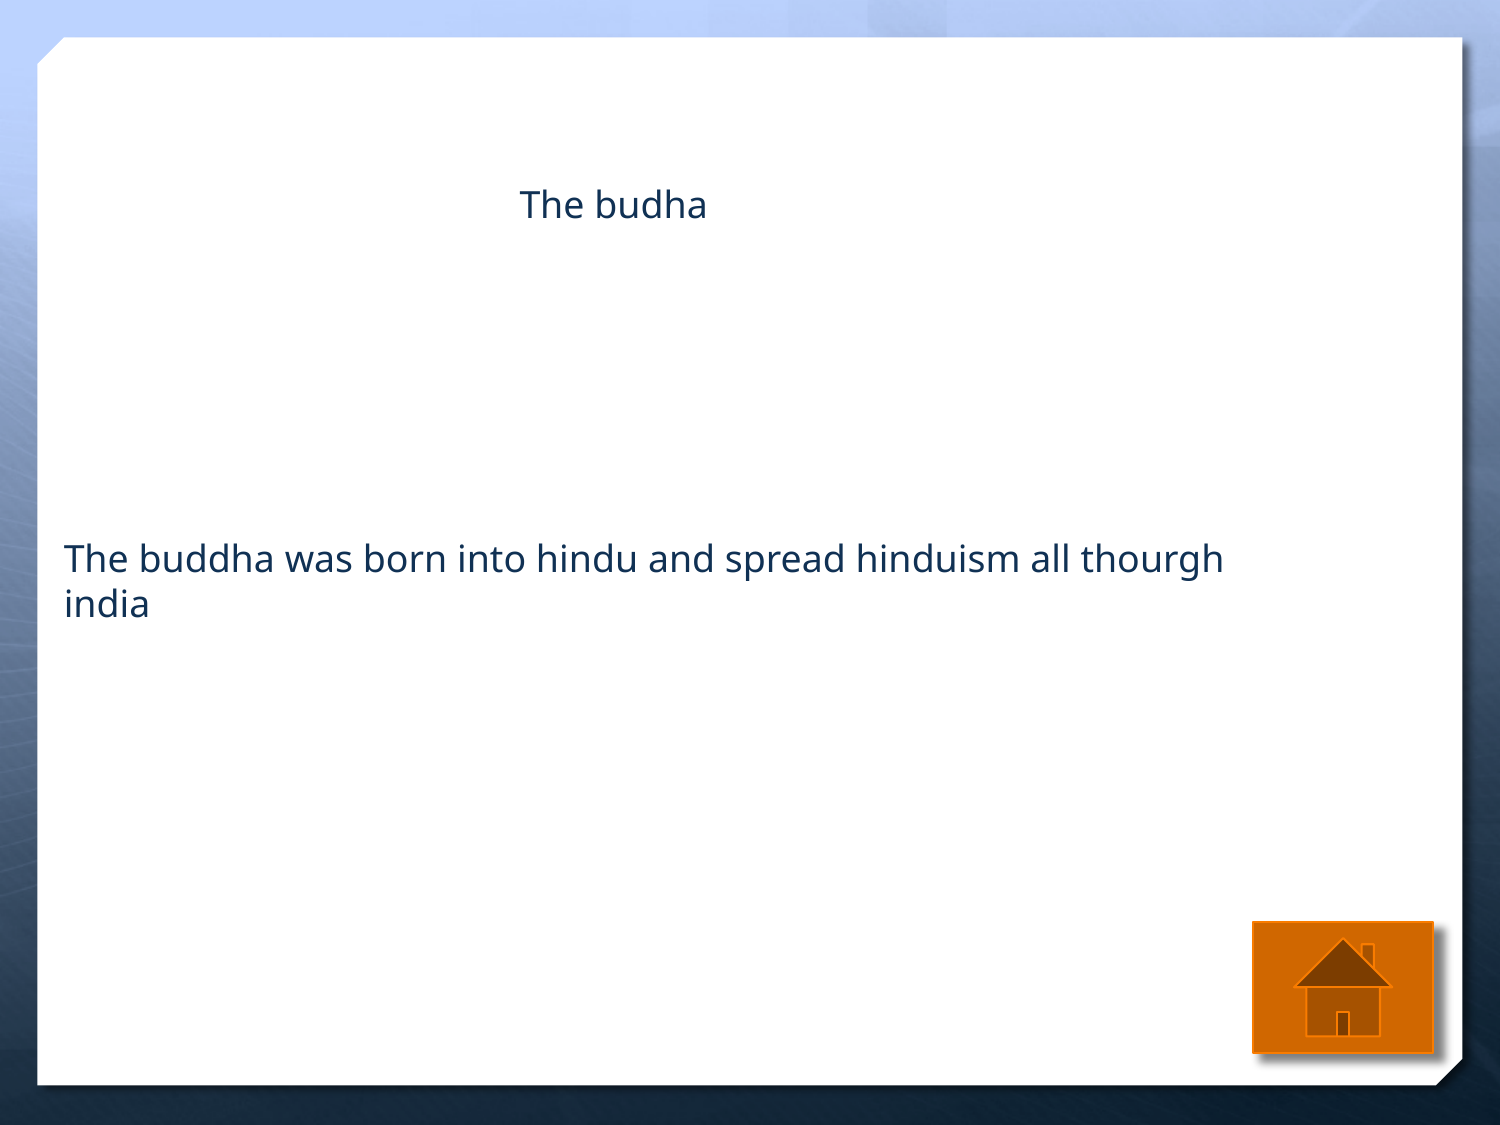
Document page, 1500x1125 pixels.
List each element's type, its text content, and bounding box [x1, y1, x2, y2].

text_box The buddha was born into hindu and spread hinduism all thourgh india [48, 527, 1296, 632]
text_box [1252, 921, 1434, 1054]
text_box The budha [504, 173, 733, 234]
